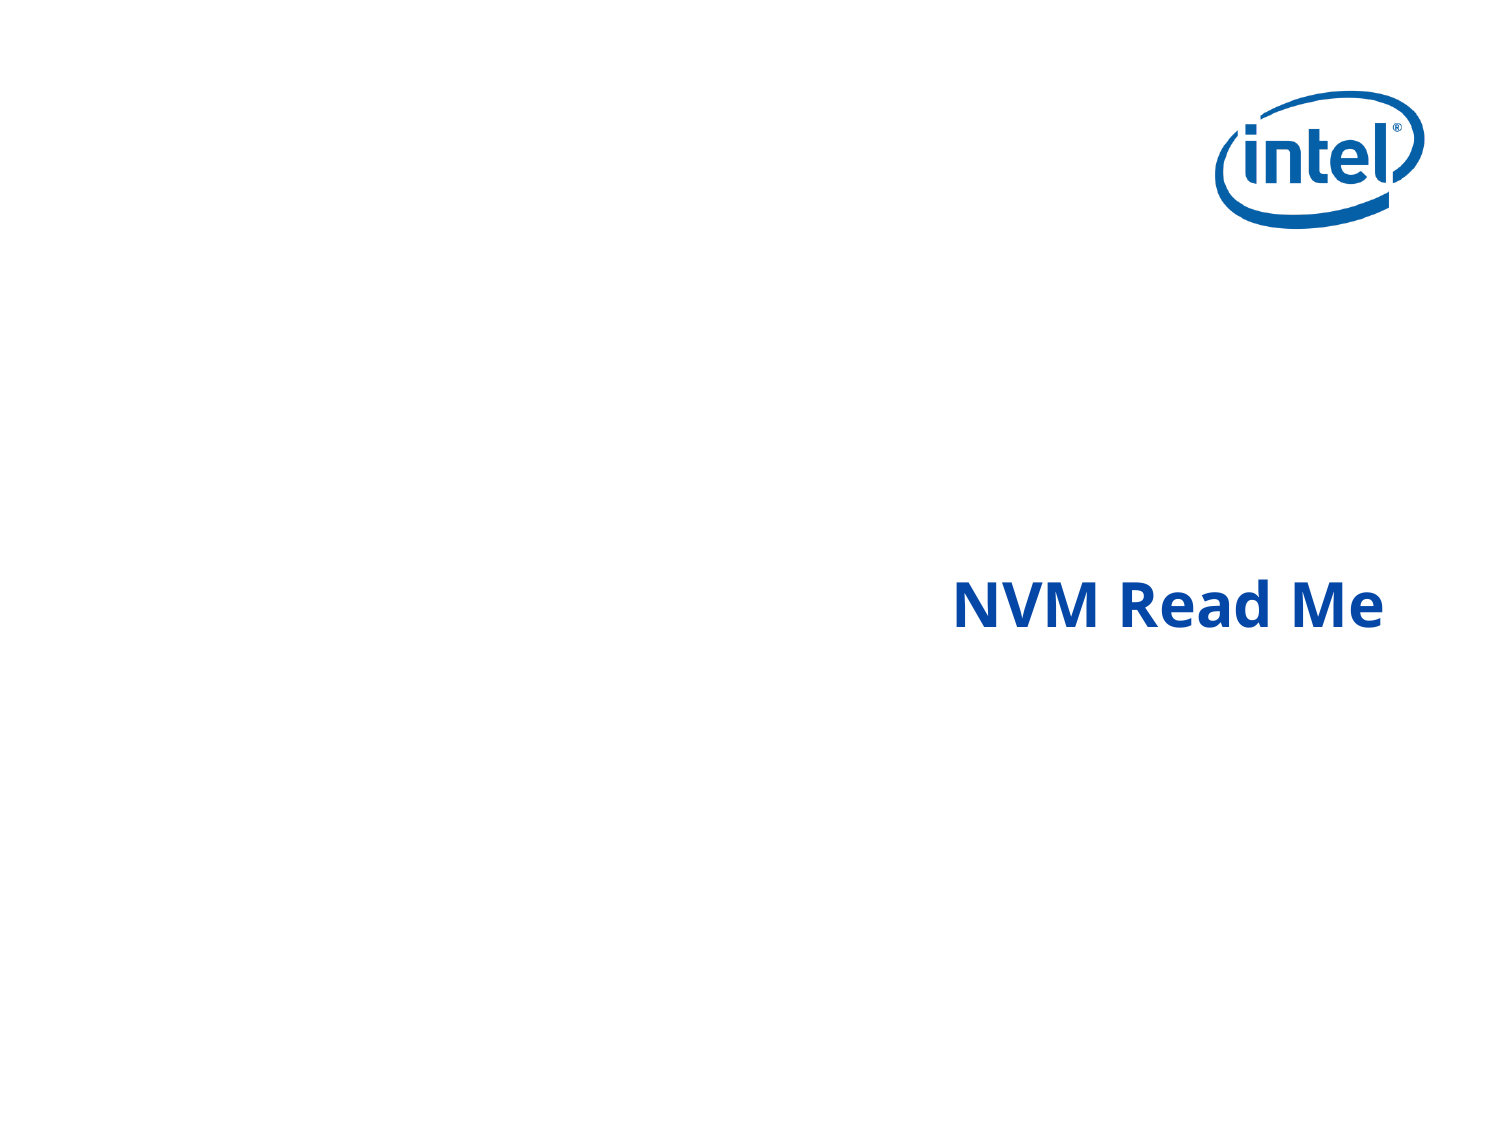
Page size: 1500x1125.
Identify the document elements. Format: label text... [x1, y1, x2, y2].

title NVM Read Me [549, 564, 1386, 641]
picture [1213, 88, 1427, 230]
